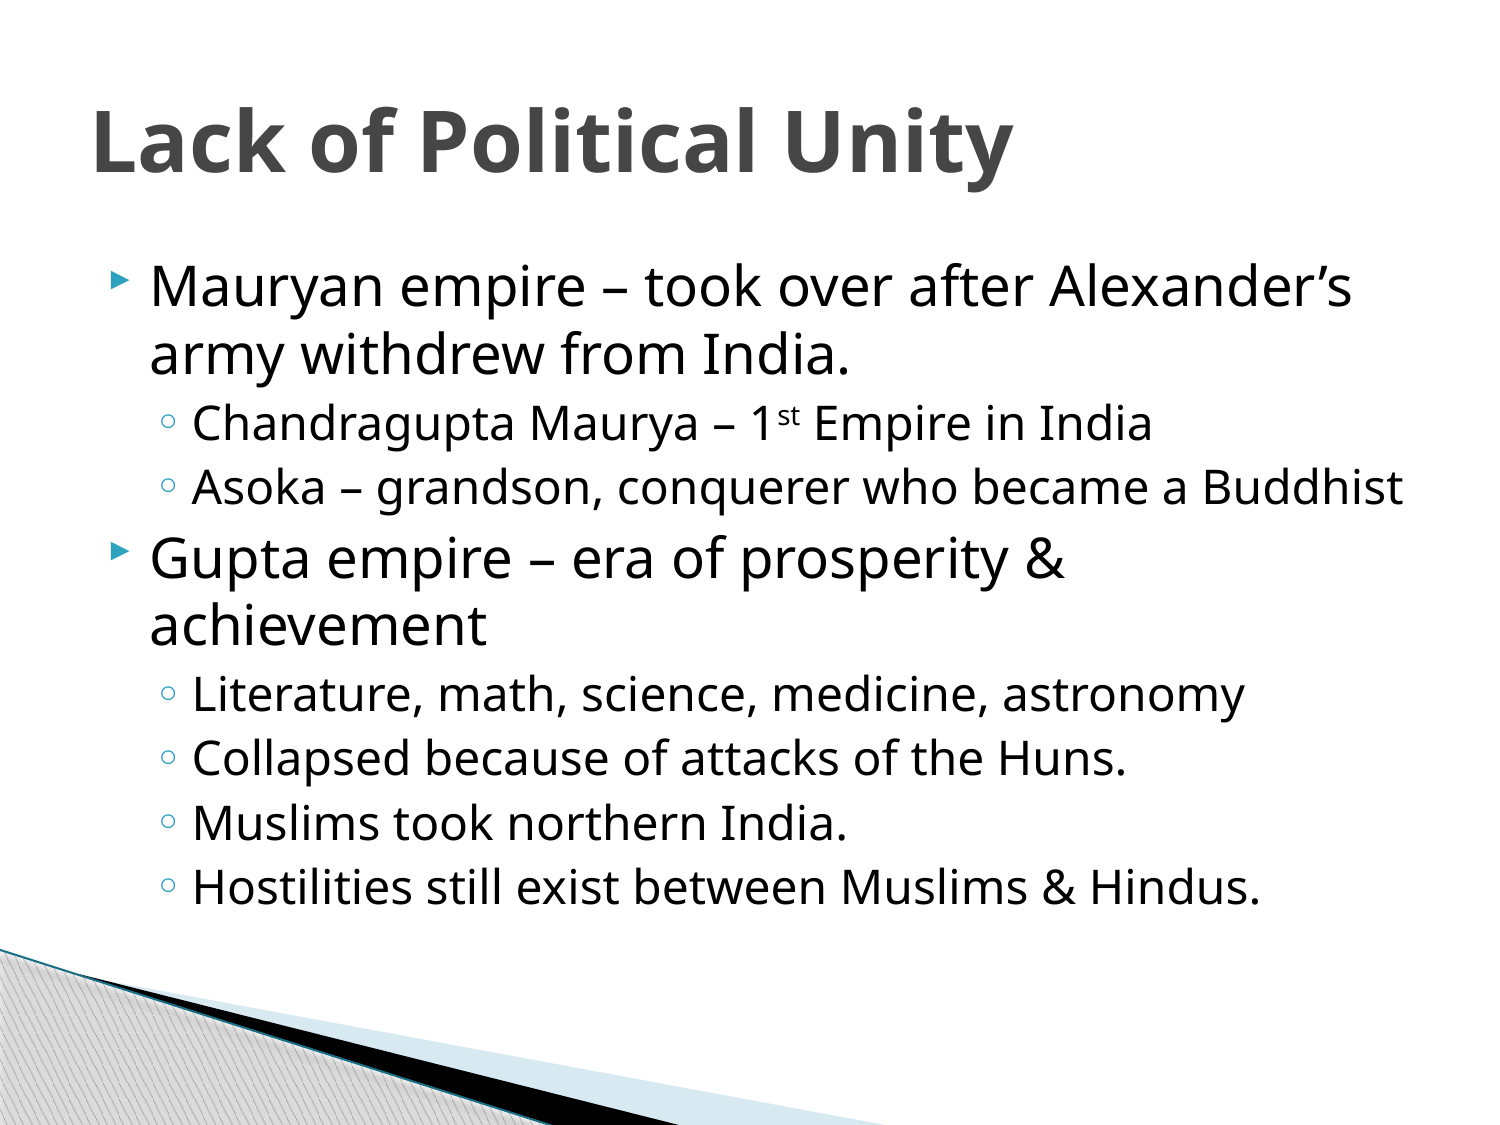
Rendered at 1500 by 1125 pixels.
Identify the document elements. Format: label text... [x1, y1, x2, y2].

title Lack of Political Unity [75, 45, 1425, 233]
list Mauryan empire – took over after Alexander’s army withdrew from India. Chandragupta Maurya – 1st Empire in India Asoka – grandson, conquerer who became a Buddhist Gupta empire – era of prosperity & achievement Literature, math, science, medicine, astronomy Collapsed because of attacks of the Huns. Muslims took northern India. Hostilities still exist between Muslims & Hindus. [75, 243, 1425, 986]
